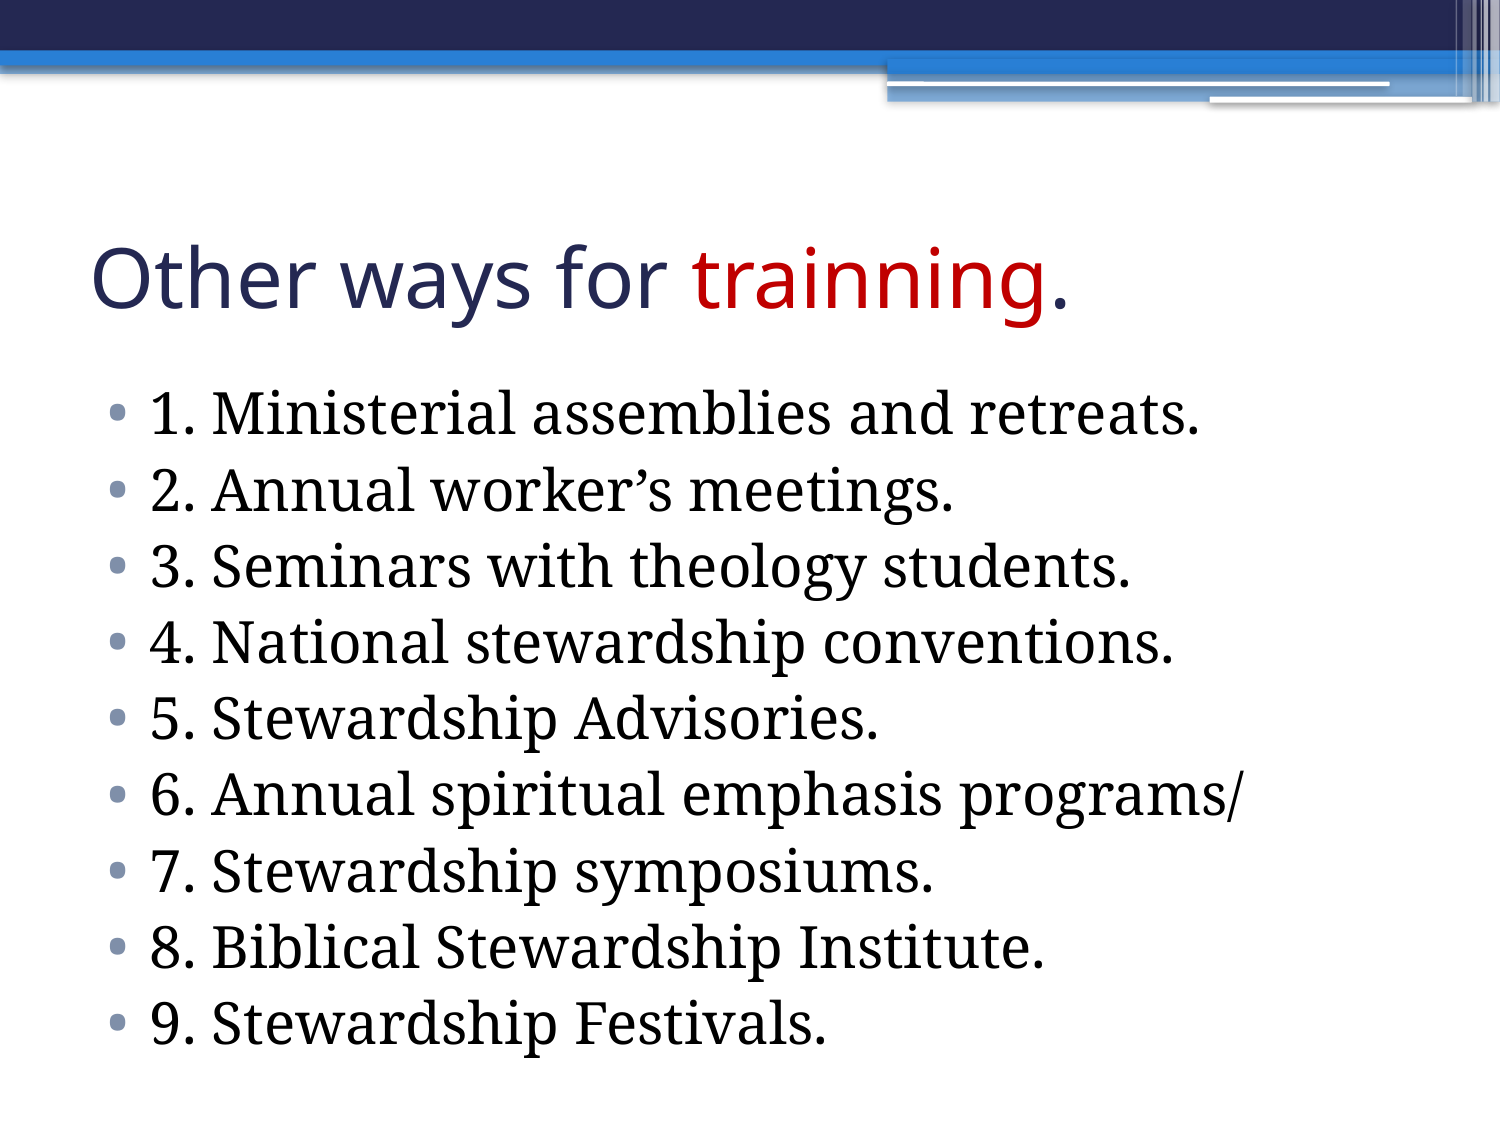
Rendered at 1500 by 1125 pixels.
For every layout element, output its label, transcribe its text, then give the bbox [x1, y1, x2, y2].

title Other ways for trainning. [75, 187, 1425, 363]
list 1. Ministerial assemblies and retreats. 2. Annual worker’s meetings. 3. Seminars with theology students. 4. National stewardship conventions. 5. Stewardship Advisories. 6. Annual spiritual emphasis programs/ 7. Stewardship symposiums. 8. Biblical Stewardship Institute. 9. Stewardship Festivals. [75, 368, 1425, 1079]
